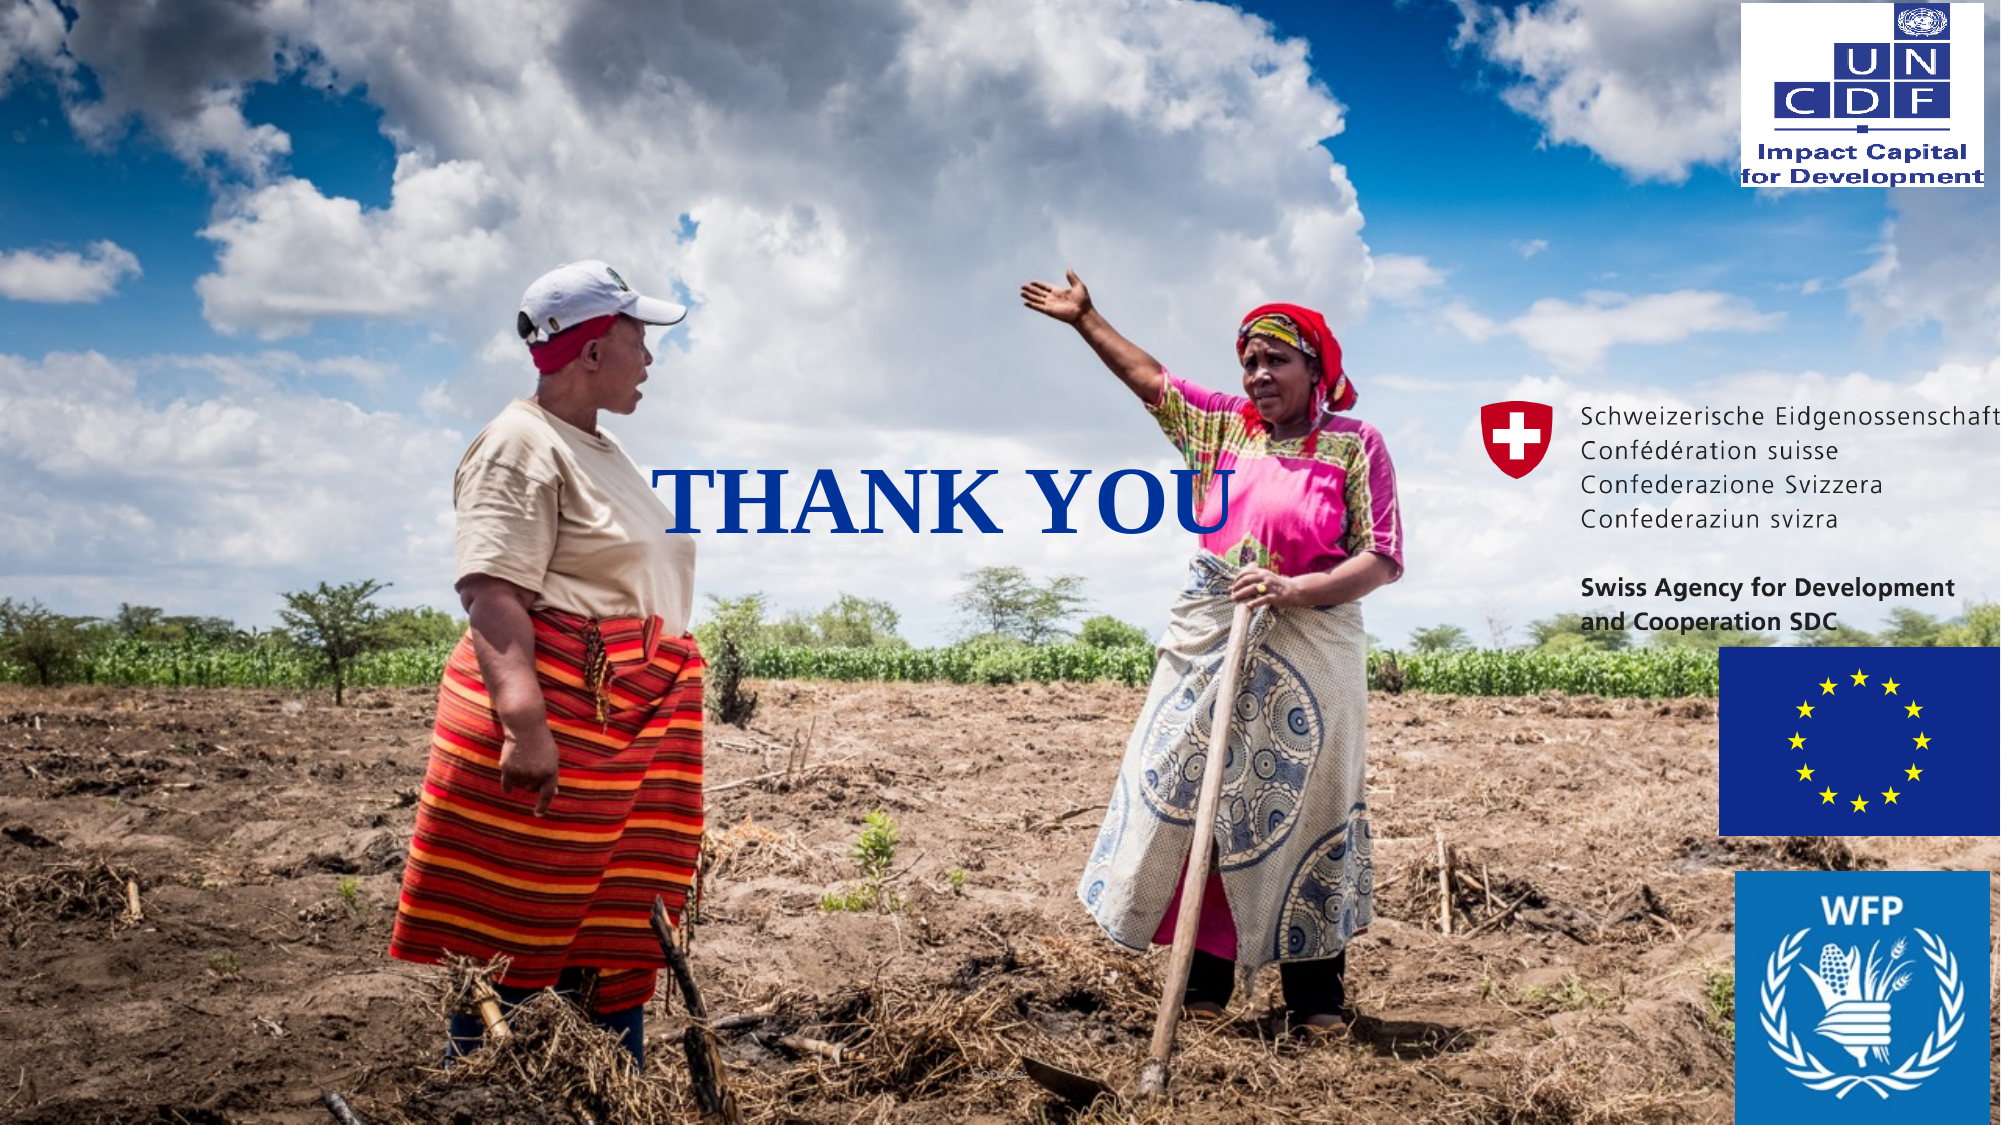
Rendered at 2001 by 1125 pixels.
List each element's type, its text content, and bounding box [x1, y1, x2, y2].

text_box Thank You [307, 356, 1583, 563]
footer Source: [662, 1042, 1338, 1103]
picture [0, 0, 2001, 1125]
slide_number 14 [1412, 1042, 1735, 1103]
